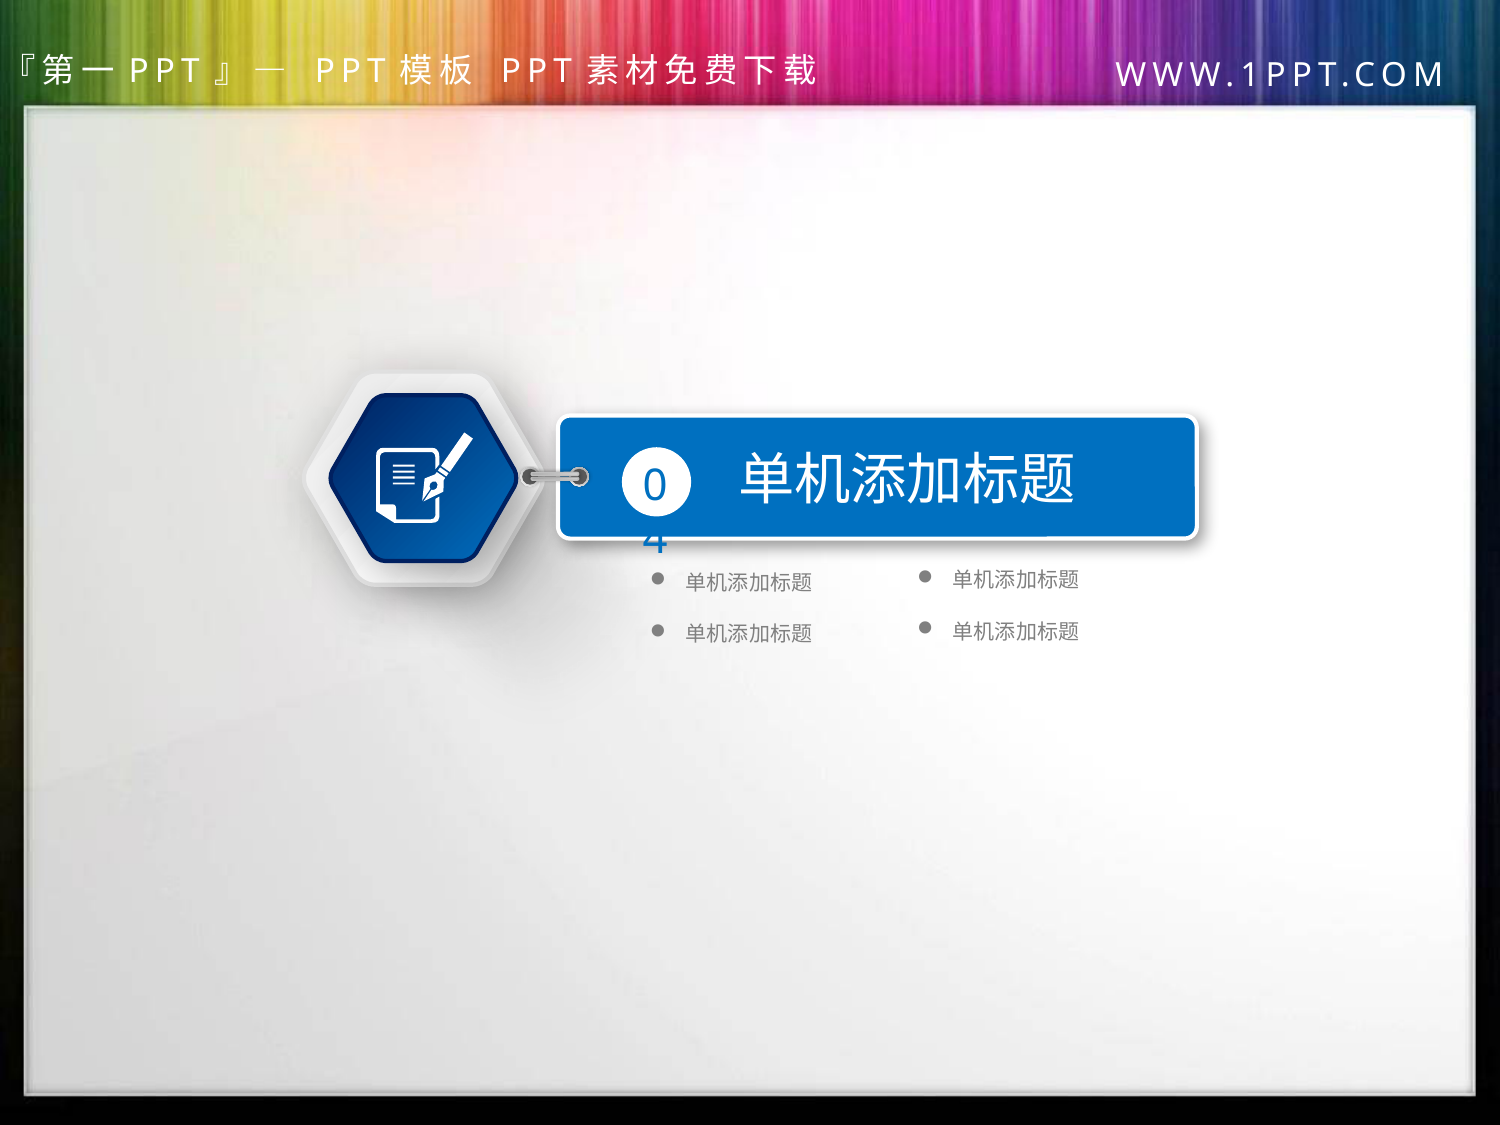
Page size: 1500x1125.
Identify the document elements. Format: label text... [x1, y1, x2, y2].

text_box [302, 339, 644, 764]
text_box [569, 466, 590, 487]
text_box 单机添加标题 [691, 436, 1123, 519]
text_box 单机添加标题 [648, 561, 828, 602]
text_box 单机添加标题 [648, 613, 828, 654]
text_box 单机添加标题 [902, 610, 1095, 651]
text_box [530, 472, 579, 481]
picture [0, 0, 1500, 1125]
text_box 单机添加标题 [902, 559, 1095, 600]
text_box [648, 415, 1197, 539]
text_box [616, 446, 694, 518]
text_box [520, 466, 541, 487]
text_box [375, 432, 474, 524]
